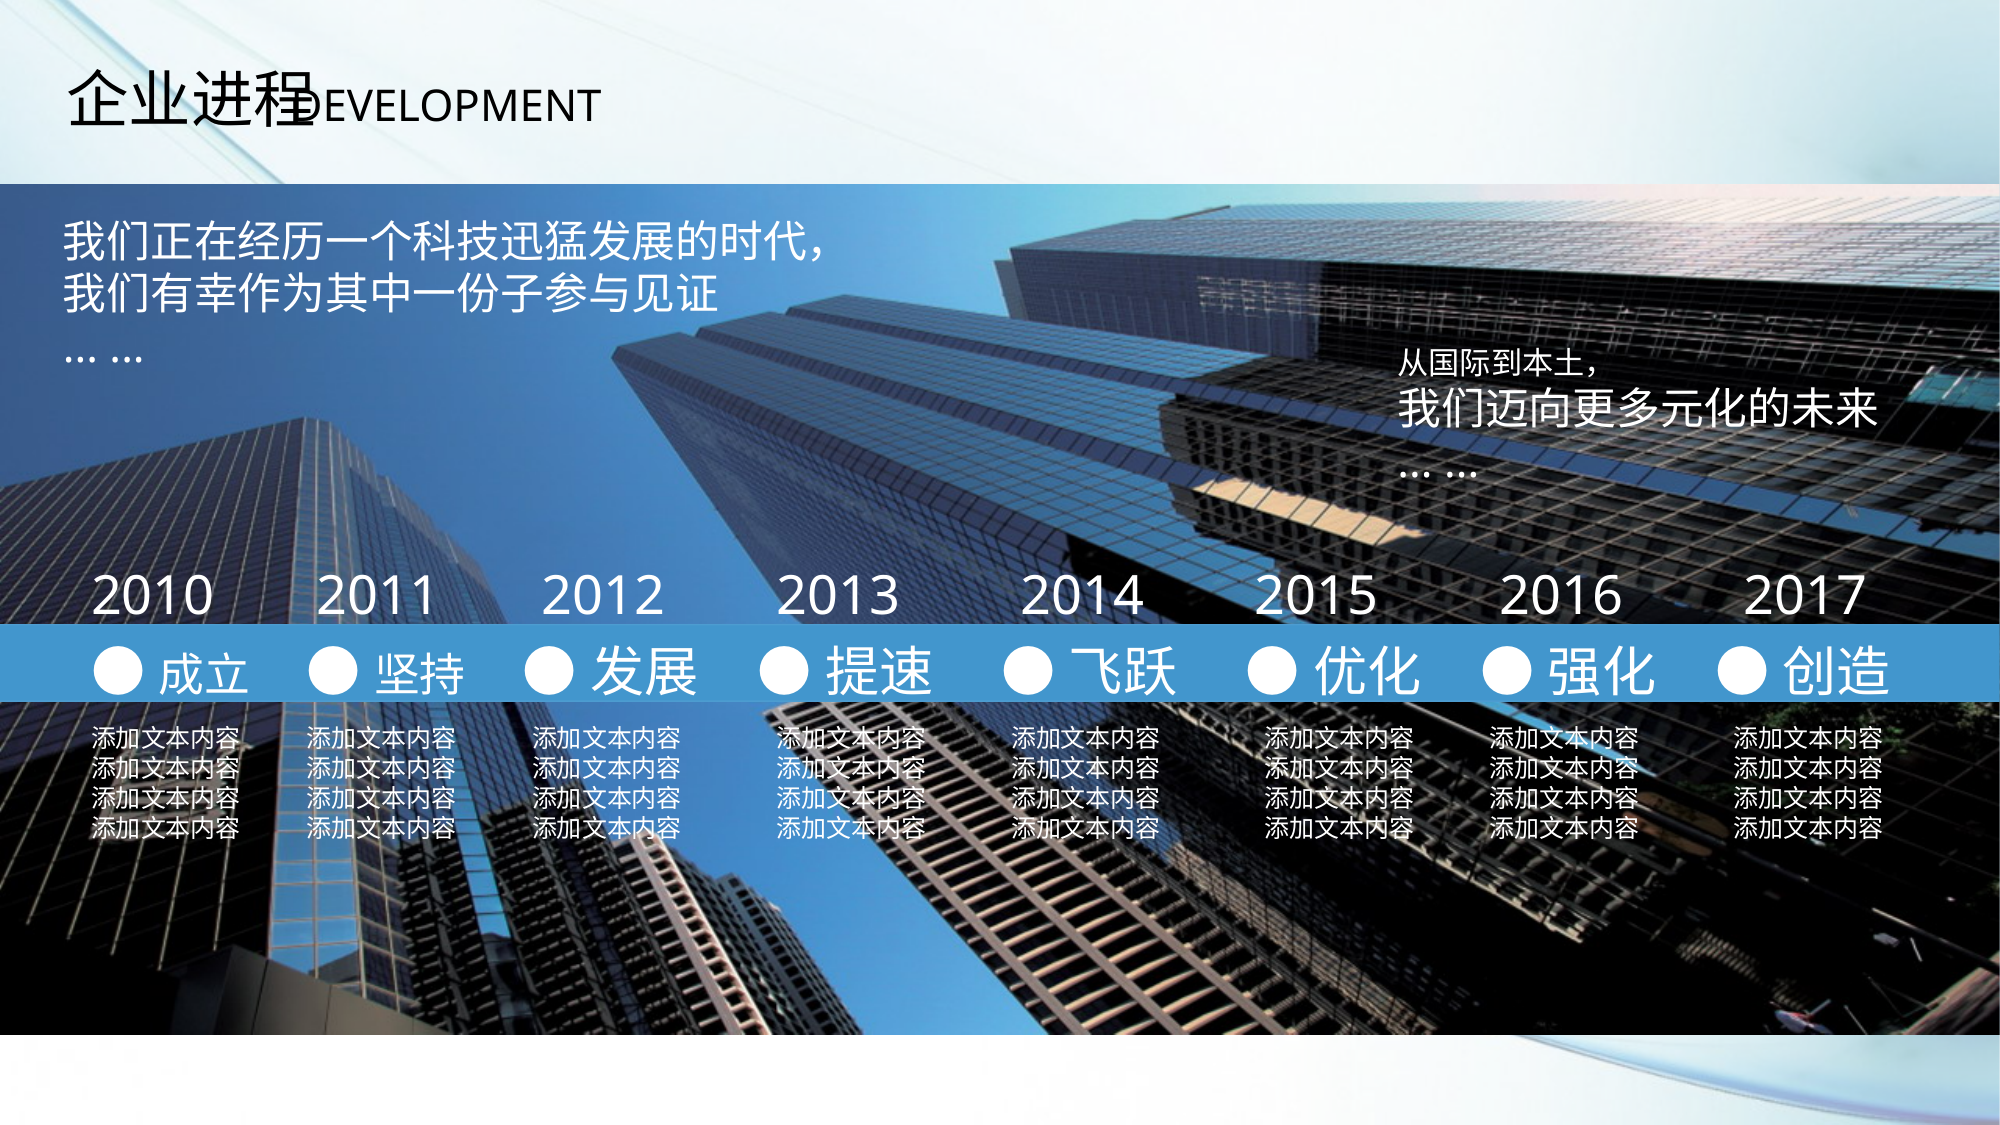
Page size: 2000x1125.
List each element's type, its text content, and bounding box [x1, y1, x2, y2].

text_box DEVELOPMENT [279, 72, 613, 136]
picture [0, 184, 2000, 1035]
text_box 企业进程 [55, 54, 328, 141]
